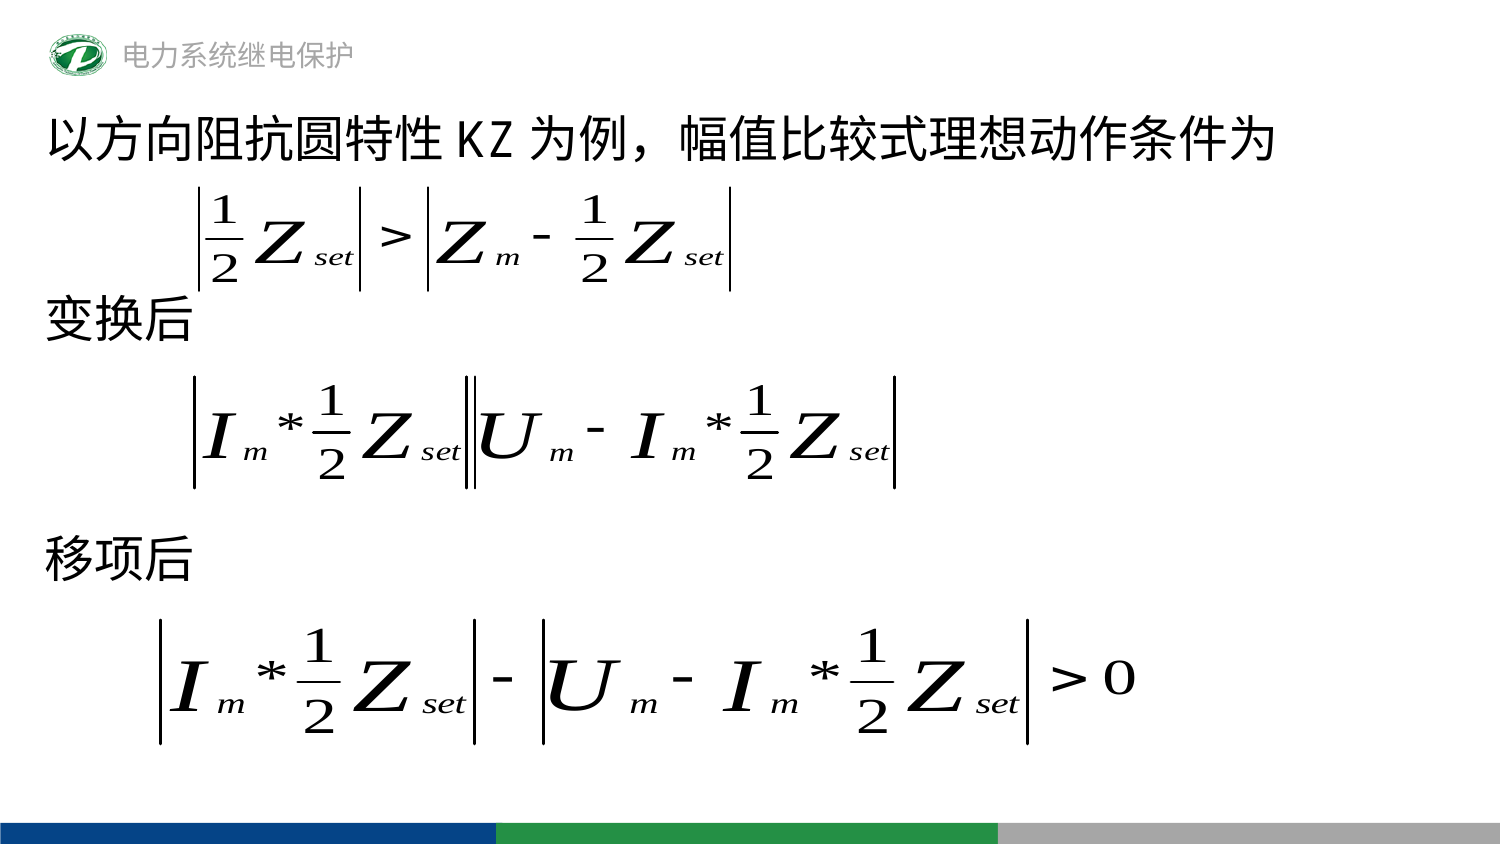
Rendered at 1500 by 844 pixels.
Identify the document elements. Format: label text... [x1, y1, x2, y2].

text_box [187, 179, 748, 299]
picture [41, 19, 118, 91]
text_box 以方向阻抗圆特性KZ为例，幅值比较式理想动作条件为 变换后 移项后 [29, 100, 1353, 596]
text_box 电力系统继电保护 [122, 29, 370, 80]
text_box [494, 821, 996, 844]
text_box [147, 610, 1150, 754]
text_box [996, 821, 1500, 844]
text_box [0, 821, 494, 844]
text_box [182, 367, 912, 497]
